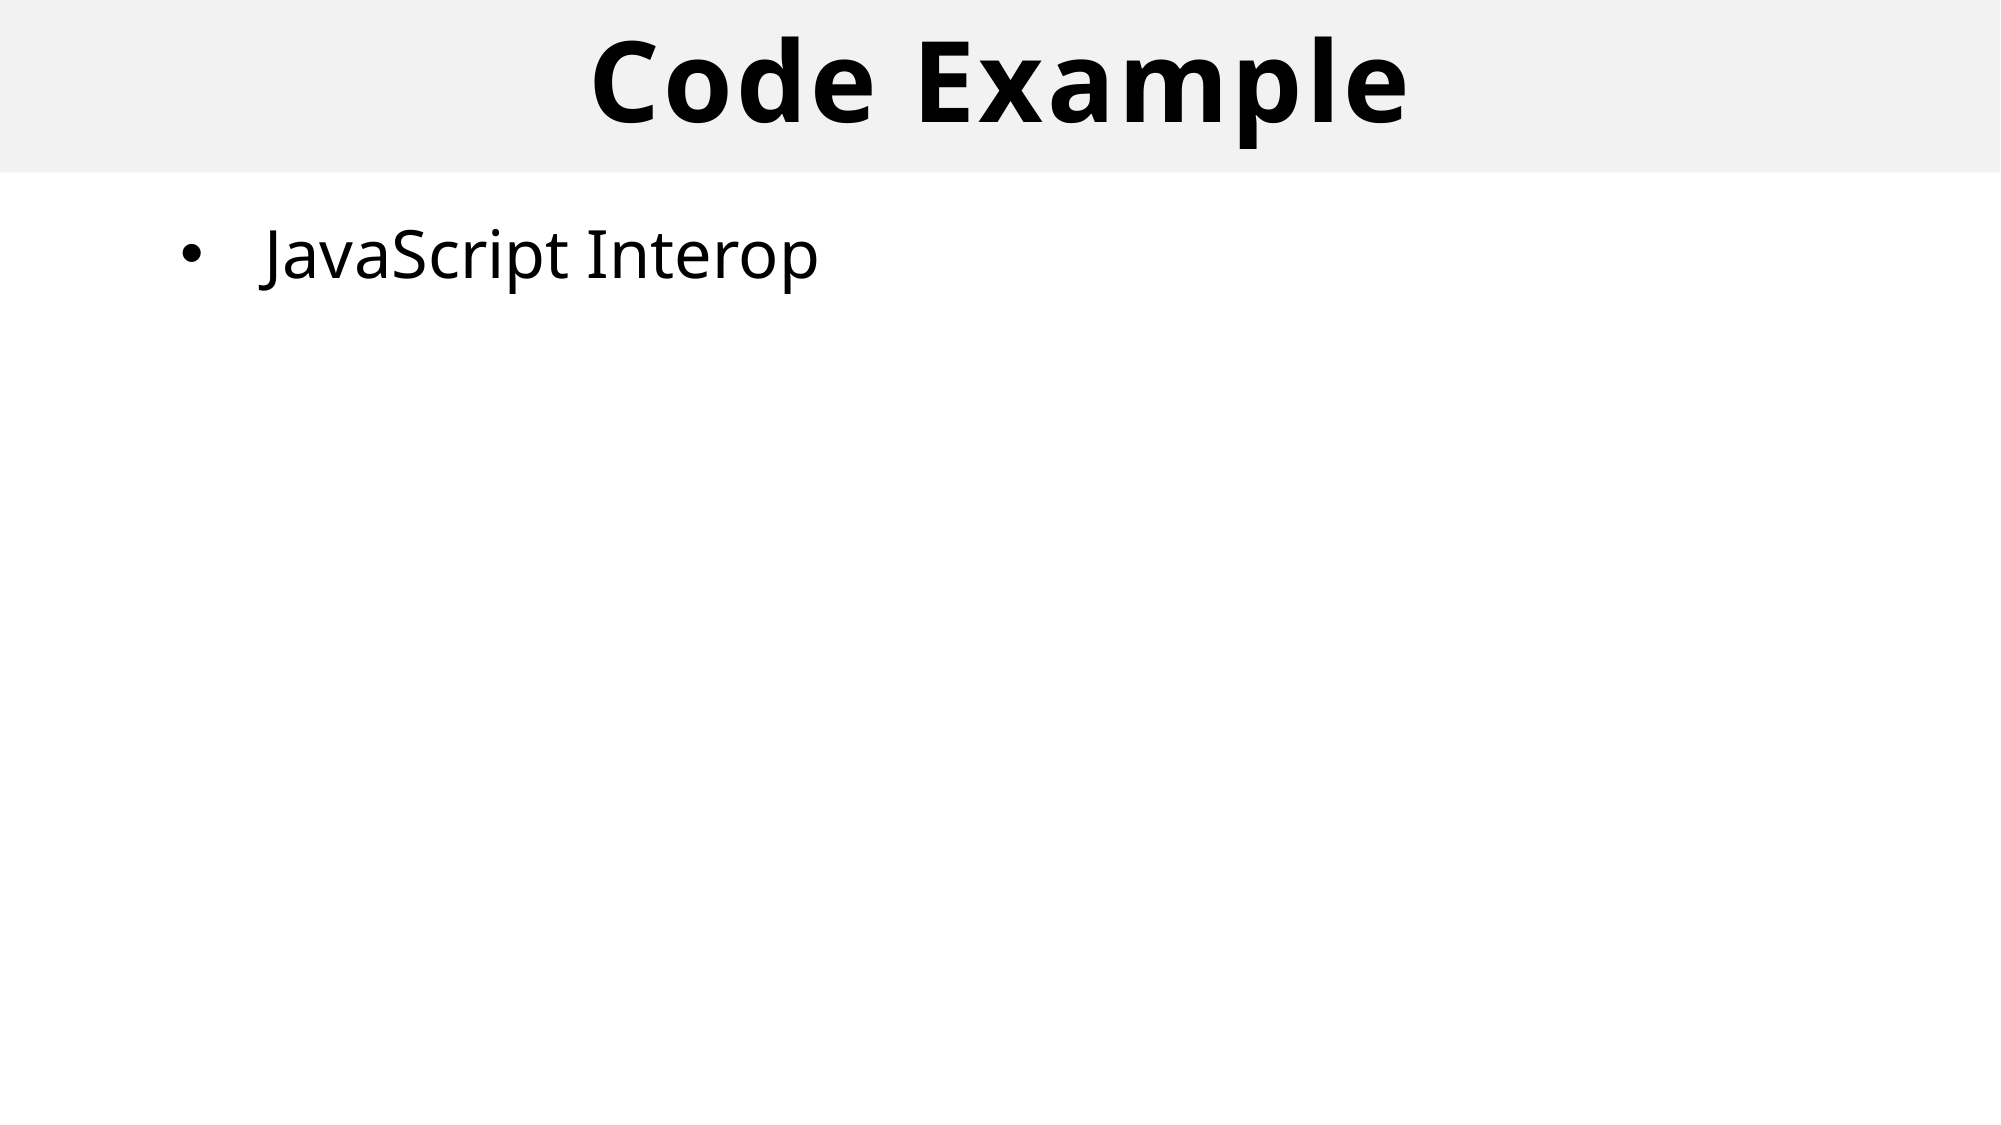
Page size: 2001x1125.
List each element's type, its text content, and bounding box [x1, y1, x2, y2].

text_box JavaScript Interop [0, 172, 2000, 333]
title Code Example [0, 0, 2000, 172]
